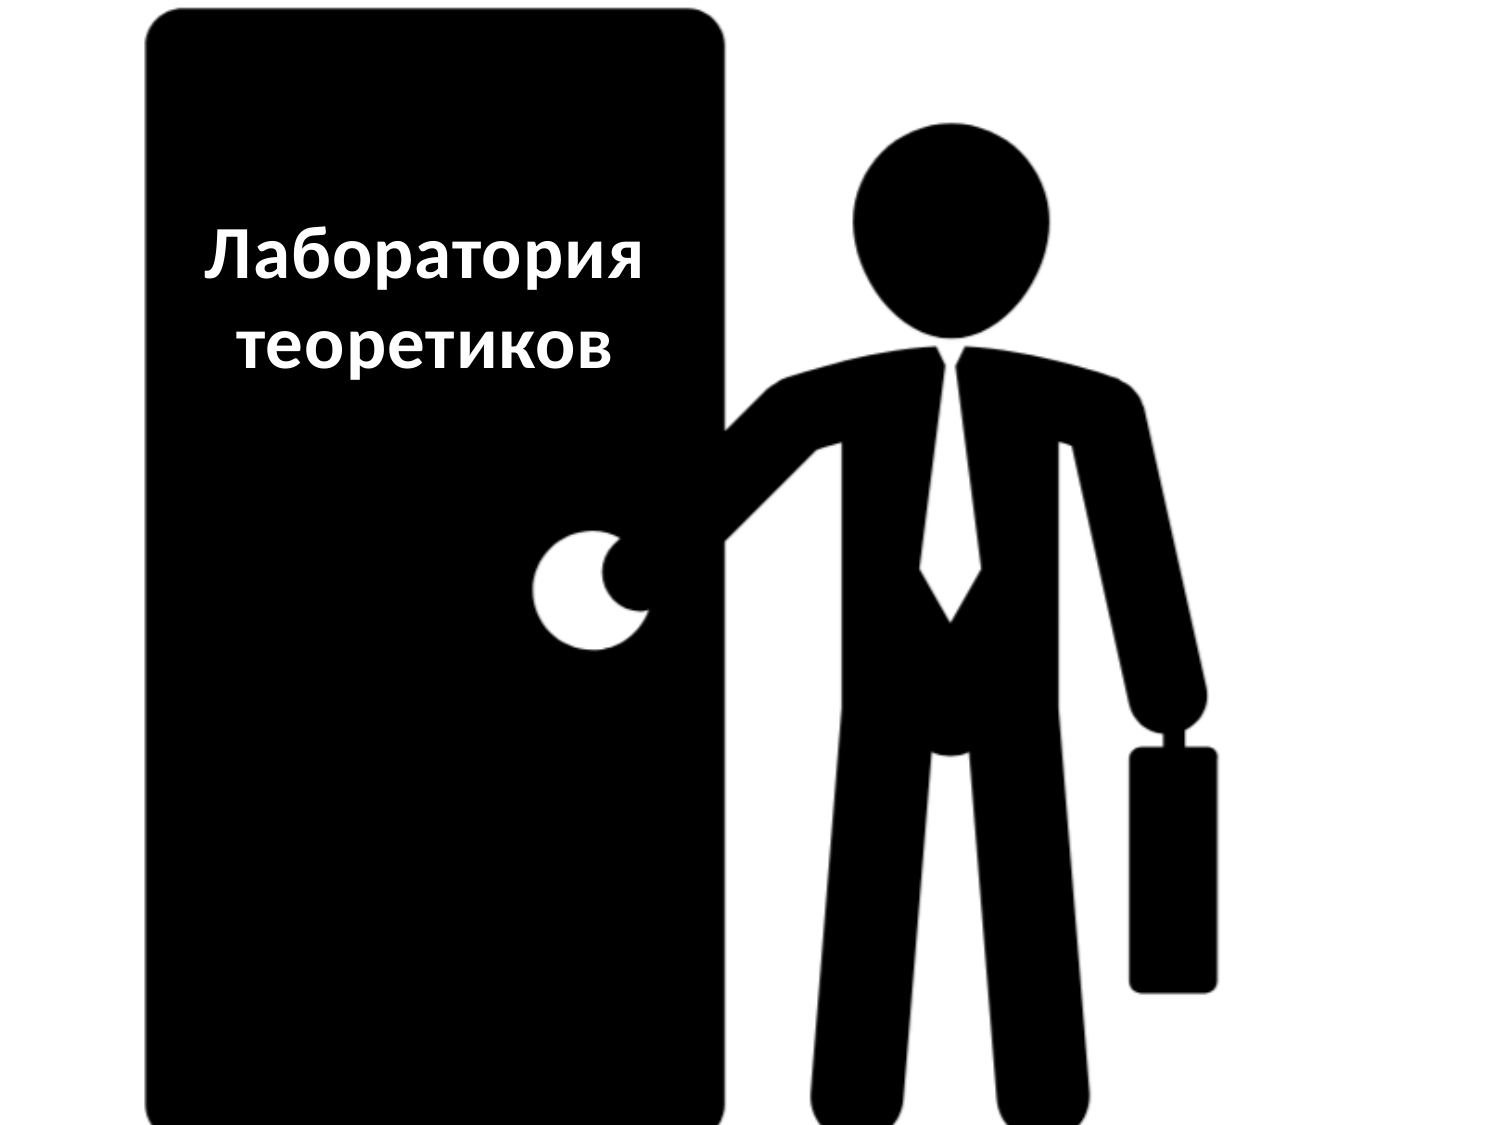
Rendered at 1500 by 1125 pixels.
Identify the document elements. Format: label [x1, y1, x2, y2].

picture [143, 0, 1235, 1125]
